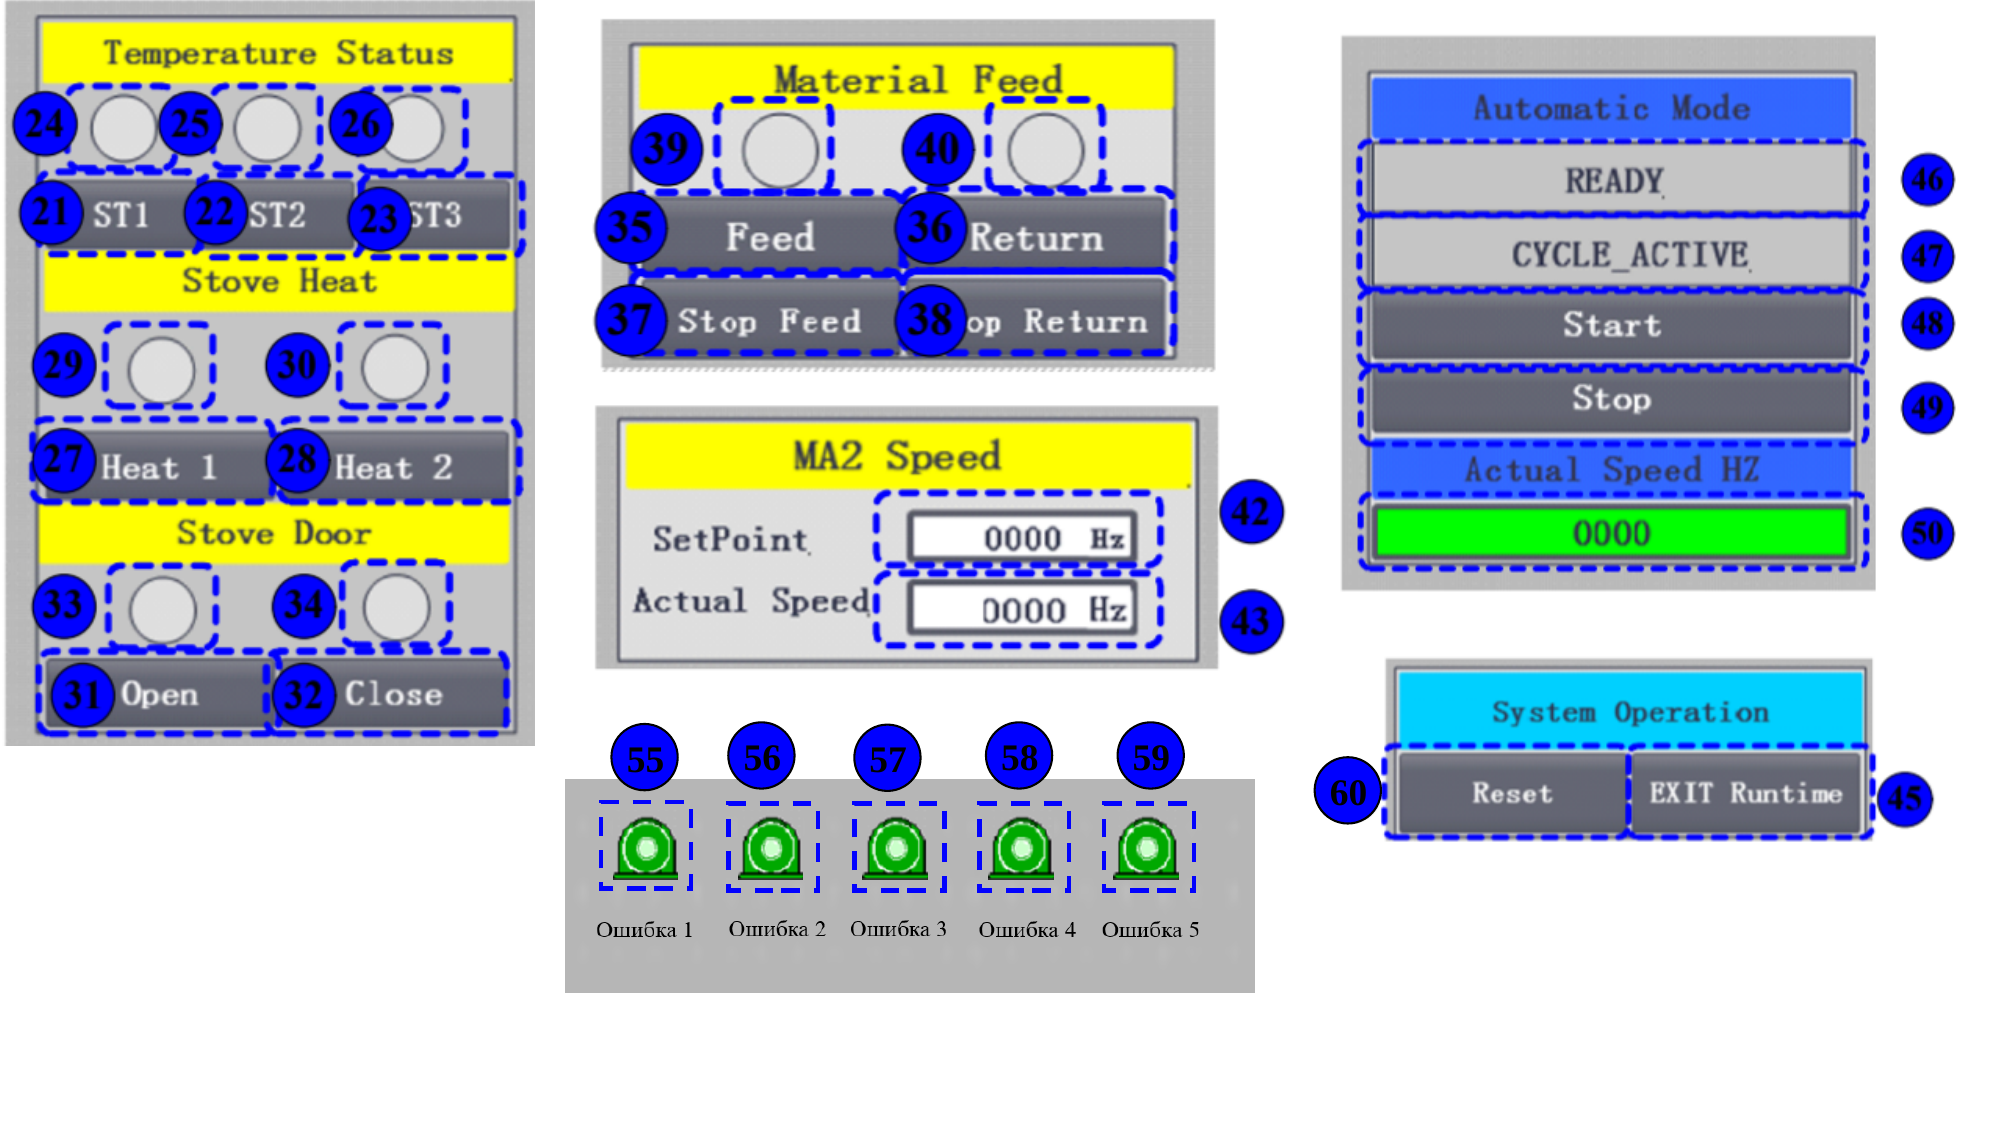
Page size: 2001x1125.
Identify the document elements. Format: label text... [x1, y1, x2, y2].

text_box 55 [612, 727, 680, 779]
picture [565, 779, 1255, 993]
text_box 58 [986, 725, 1054, 779]
text_box 59 [1117, 725, 1186, 779]
text_box [1003, 721, 1035, 725]
text_box [628, 722, 661, 727]
text_box 57 [854, 727, 922, 779]
picture [575, 0, 1943, 867]
picture [1325, 0, 1973, 612]
text_box [1135, 721, 1167, 725]
picture [0, 0, 535, 746]
text_box [746, 721, 777, 725]
text_box [872, 723, 903, 727]
text_box 56 [728, 725, 796, 779]
